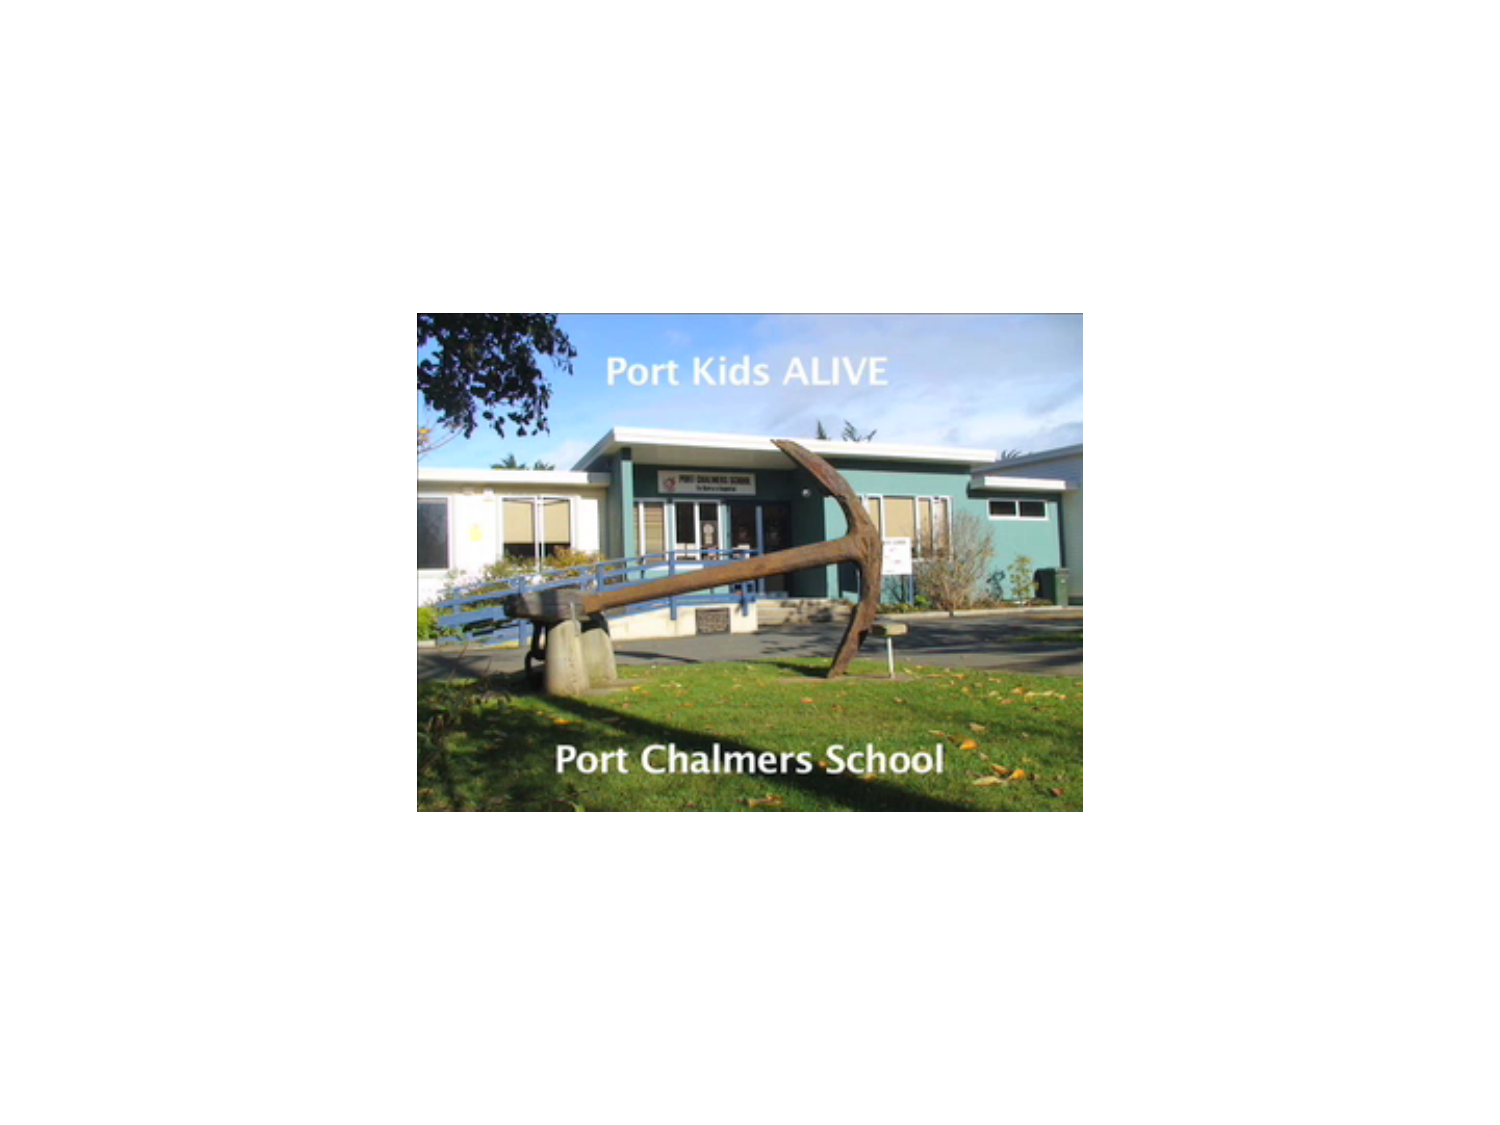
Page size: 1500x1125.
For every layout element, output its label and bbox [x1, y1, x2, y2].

text_box [416, 312, 1084, 813]
